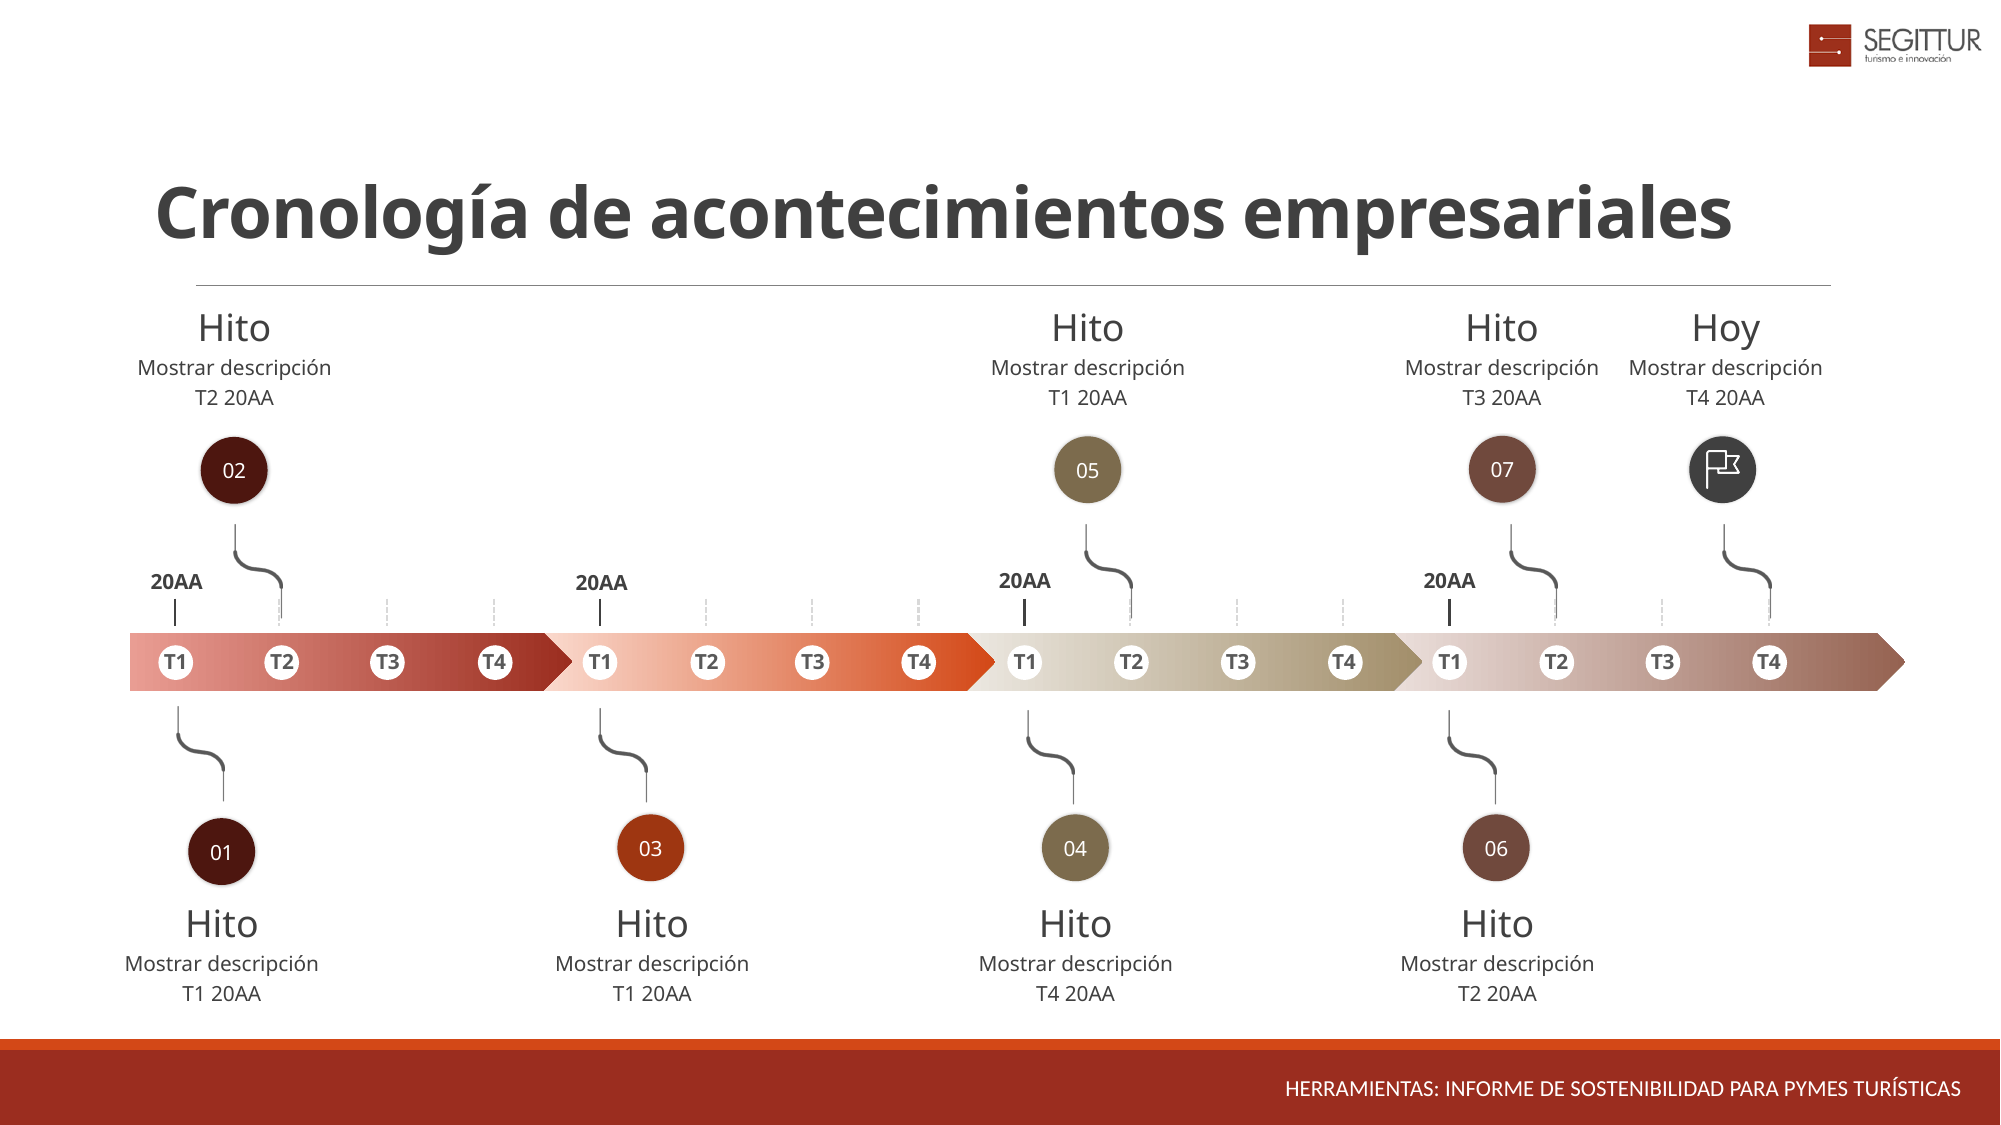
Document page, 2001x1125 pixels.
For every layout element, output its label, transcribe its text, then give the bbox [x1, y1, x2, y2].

text_box 02 [199, 435, 269, 506]
text_box 01 [186, 816, 257, 887]
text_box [127, 303, 342, 424]
picture [1698, 524, 1796, 598]
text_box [968, 899, 1183, 1021]
picture [575, 708, 672, 803]
picture [152, 706, 249, 802]
text_box 20AA [554, 569, 649, 595]
text_box HERRAMIENTAS: INFORME DE SOSTENIBILIDAD PARA PYMES TURÍSTICAS [1270, 1066, 2000, 1109]
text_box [578, 598, 996, 692]
text_box 20AA [129, 568, 206, 597]
text_box 20AA [978, 567, 1057, 595]
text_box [1395, 303, 1609, 424]
text_box 07 [1467, 434, 1538, 504]
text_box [981, 303, 1195, 424]
picture [209, 524, 307, 598]
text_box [1618, 303, 1833, 424]
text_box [1002, 598, 1423, 692]
text_box 20AA [1402, 567, 1482, 595]
picture [1423, 710, 1521, 805]
title Cronología de acontecimientos empresariales [139, 172, 2000, 262]
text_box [1428, 598, 1906, 692]
picture [1790, 0, 2000, 92]
text_box 06 [1461, 813, 1532, 883]
picture [1002, 710, 1099, 805]
text_box 03 [616, 813, 686, 883]
text_box 05 [1053, 435, 1123, 505]
picture [1485, 524, 1582, 598]
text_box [1688, 435, 1757, 504]
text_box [545, 899, 759, 1021]
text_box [129, 598, 573, 692]
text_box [115, 899, 329, 1021]
text_box 04 [1040, 813, 1111, 883]
picture [1060, 524, 1157, 598]
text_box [1390, 899, 1605, 1021]
